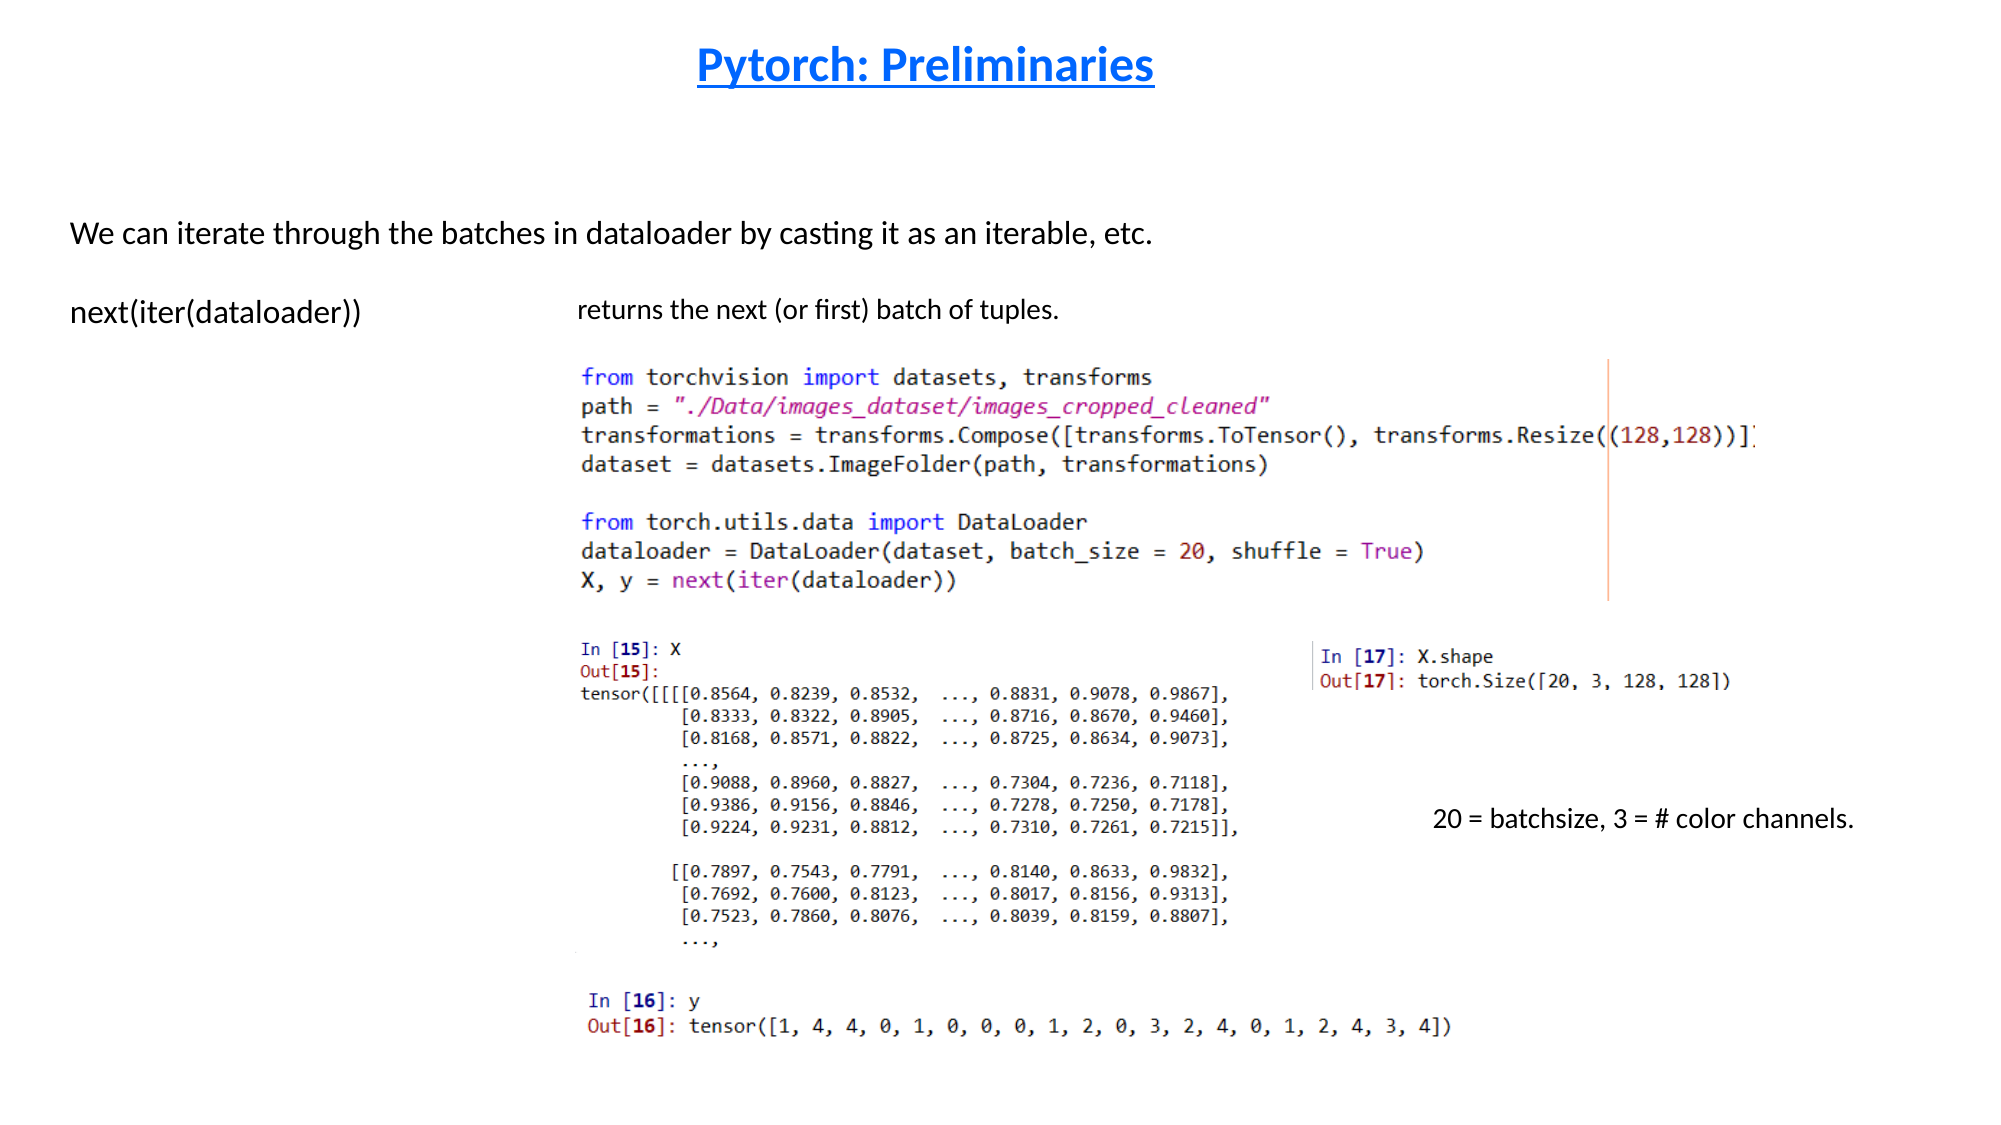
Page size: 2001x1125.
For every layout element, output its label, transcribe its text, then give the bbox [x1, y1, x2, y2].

picture [583, 982, 1454, 1048]
text_box returns the next (or first) batch of tuples. [562, 283, 1134, 333]
text_box 20 = batchsize, 3 = # color channels. [1417, 791, 1887, 842]
picture [575, 634, 1242, 954]
picture [1312, 641, 1739, 690]
picture [577, 359, 1755, 601]
text_box We can iterate through the batches in dataloader by casting it as an iterable, etc. [55, 203, 1304, 259]
text_box next(iter(dataloader)) [55, 282, 452, 337]
text_box Pytorch: Preliminaries [682, 24, 1170, 100]
